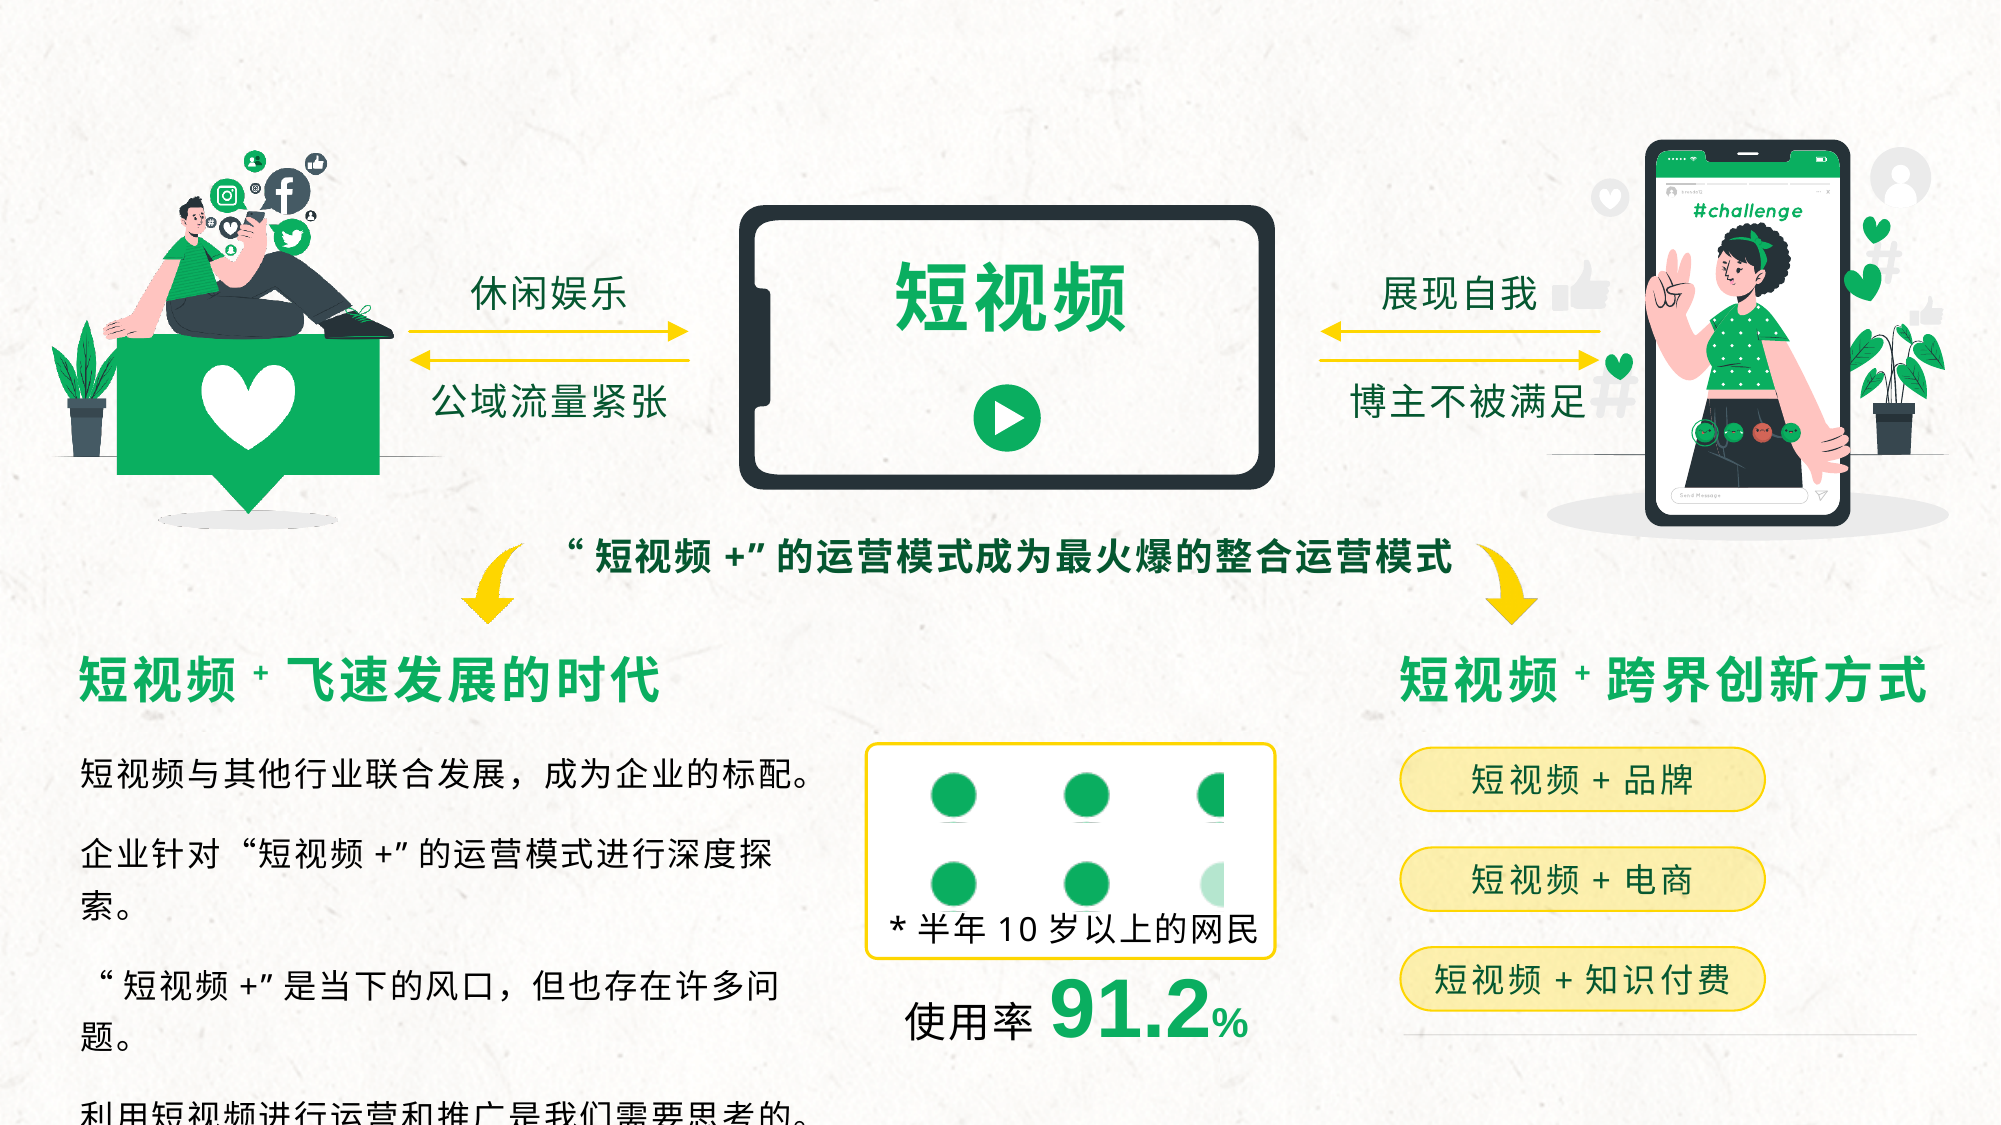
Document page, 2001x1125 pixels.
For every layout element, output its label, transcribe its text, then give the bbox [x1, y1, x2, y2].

text_box 91.2% [1035, 946, 1264, 1062]
text_box *半年10岁以上的网民 [874, 889, 1275, 956]
text_box [739, 205, 1275, 490]
text_box 公域流量紧张 [481, 371, 683, 431]
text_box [973, 384, 1041, 452]
text_box 休闲娱乐 [481, 263, 643, 323]
text_box 短视频+品牌 [1399, 746, 1767, 813]
text_box 展现自我 [1366, 263, 1546, 323]
text_box 使用率 [889, 973, 1050, 1054]
chart [879, 649, 1300, 928]
text_box 短视频与其他行业联合发展，成为企业的标配。 企业针对“短视频+”的运营模式进行深度探索。 “短视频+”是当下的风口，但也存在许多问题。 利用短视频进行运营和推广是我们需要思考的。 [65, 733, 819, 1125]
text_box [1546, 139, 1949, 541]
picture [0, 0, 2001, 1125]
text_box 短视频+飞速发展的时代 [63, 641, 676, 717]
text_box 博主不被满足 [1335, 371, 1546, 431]
text_box 短视频+知识付费 [1399, 946, 1767, 1012]
text_box “短视频+”的运营模式成为最火爆的整合运营模式 [531, 512, 1469, 586]
text_box [865, 742, 1035, 960]
text_box 短视频+跨界创新方式 [1384, 641, 1943, 717]
text_box 短视频 [879, 243, 1143, 348]
text_box 短视频+电商 [1399, 846, 1767, 912]
